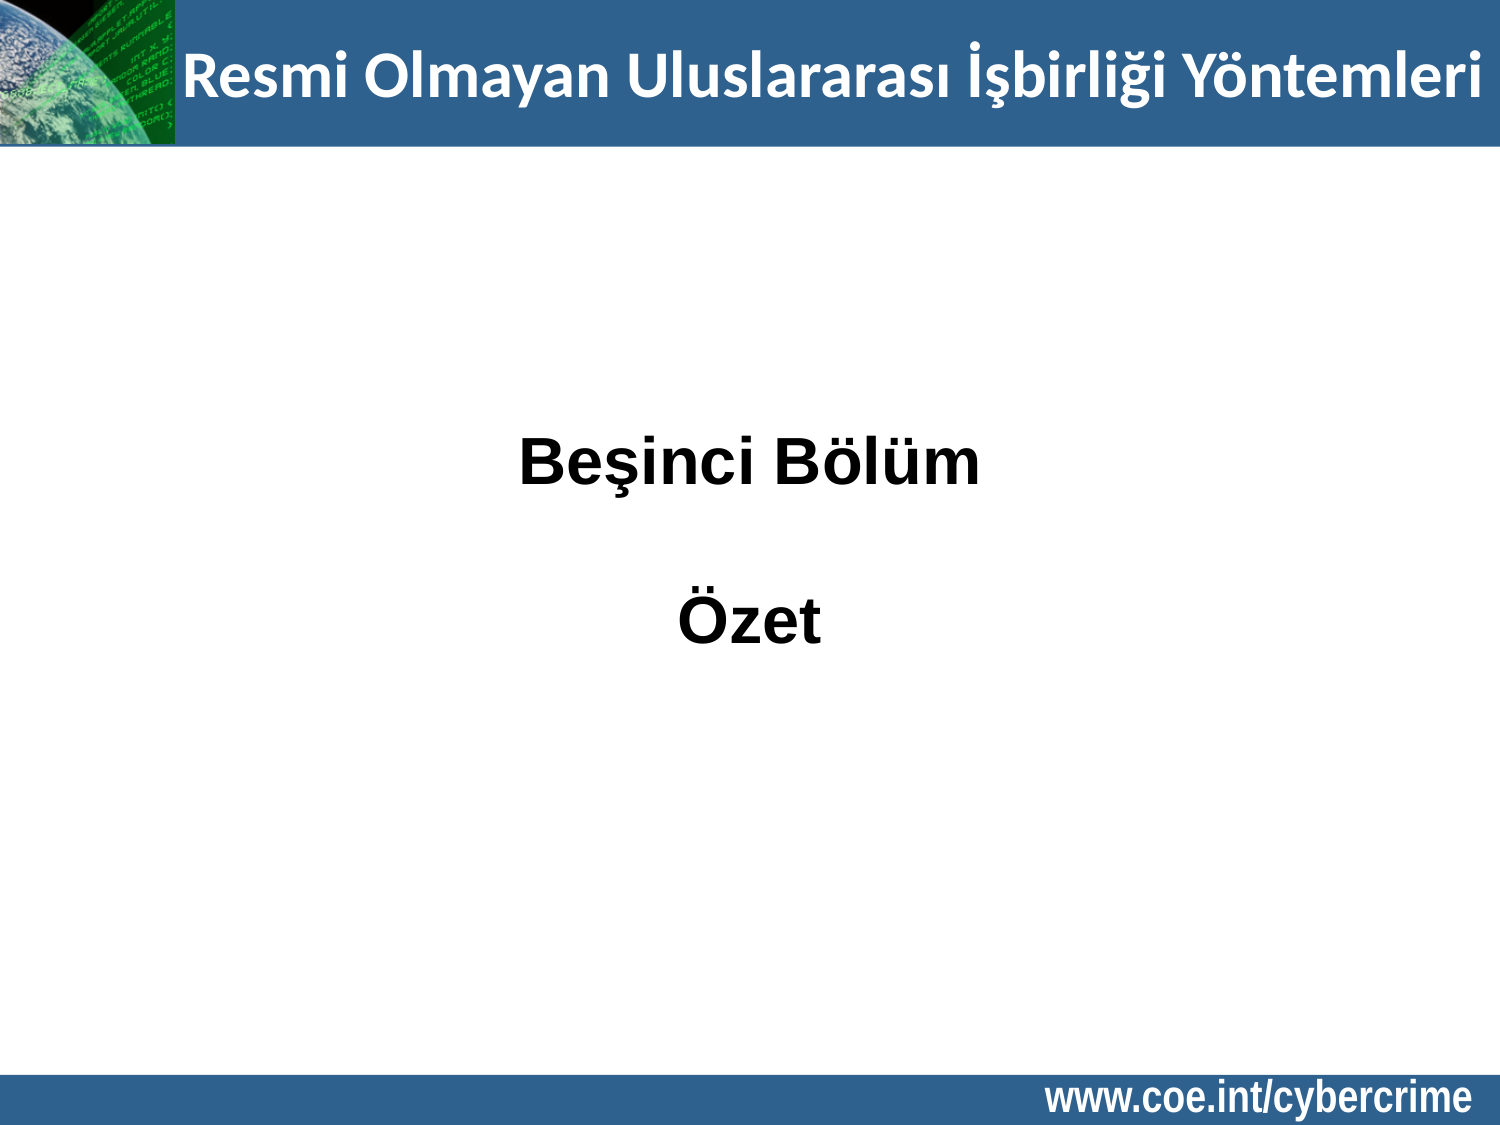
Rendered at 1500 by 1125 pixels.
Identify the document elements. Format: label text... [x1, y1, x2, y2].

text_box Beşinci Bölüm Özet [50, 425, 1450, 729]
text_box www.coe.int/cybercrime [1030, 1059, 1500, 1125]
text_box Resmi Olmayan Uluslararası İşbirliği Yöntemleri [177, 0, 1500, 149]
text_box [0, 1073, 1030, 1125]
picture [0, 0, 175, 144]
